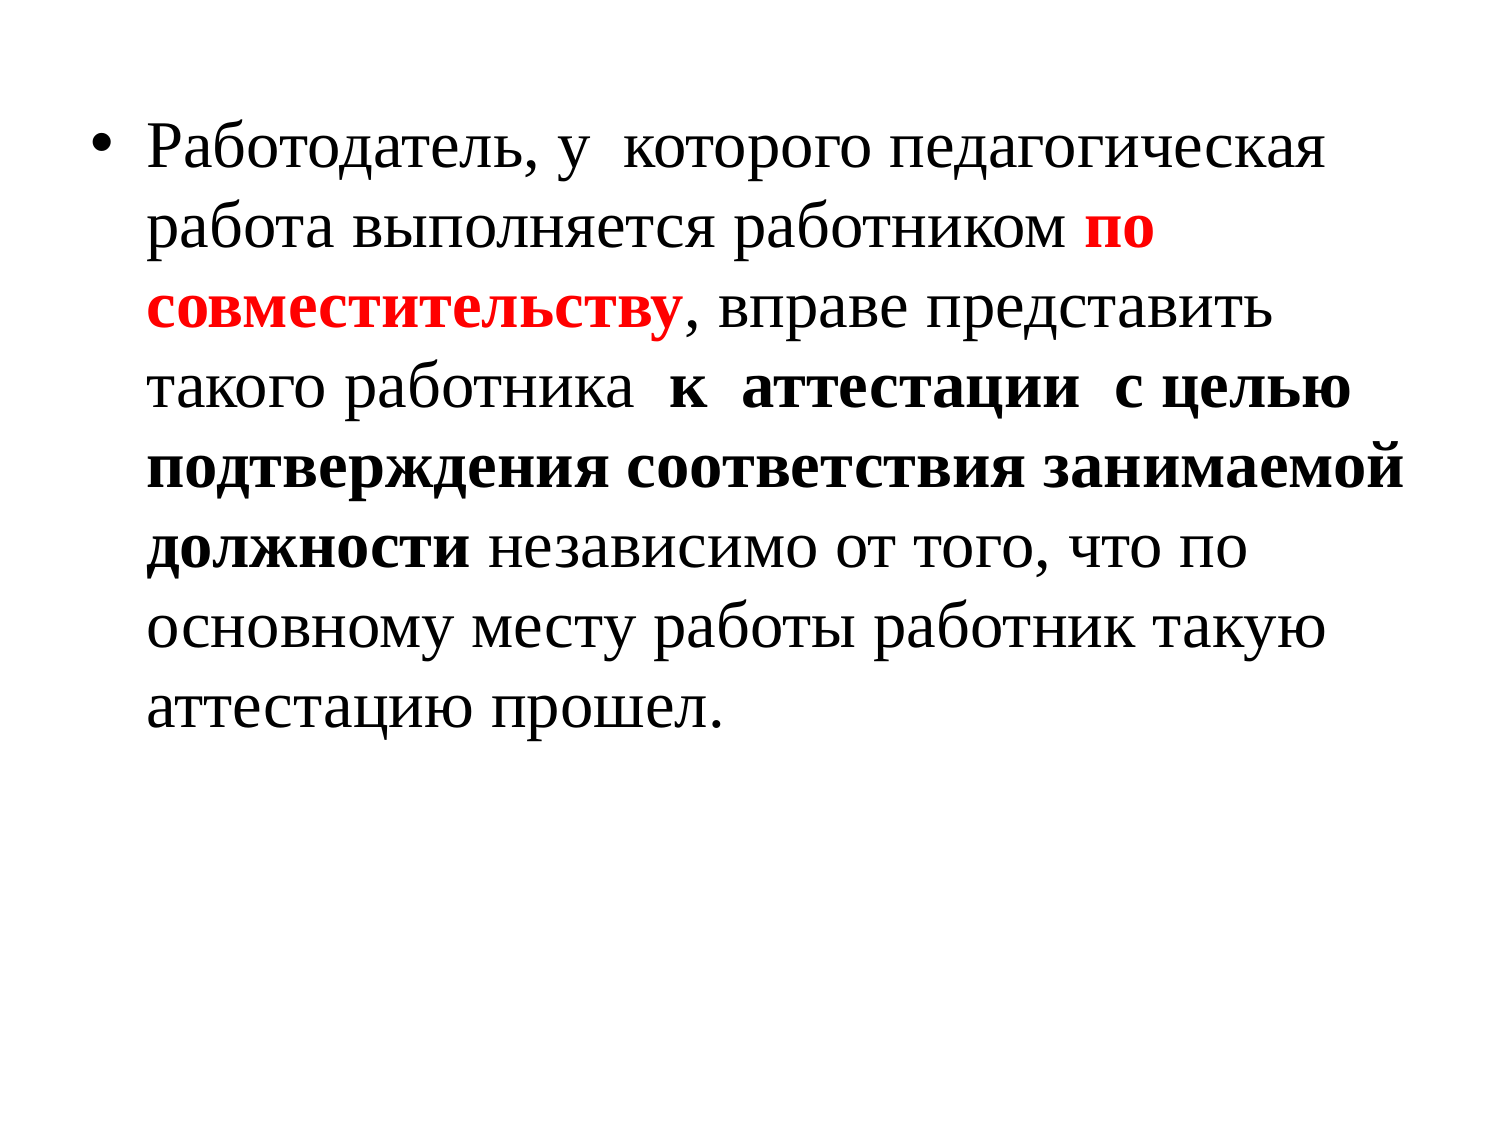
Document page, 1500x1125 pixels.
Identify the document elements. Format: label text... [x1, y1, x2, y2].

list Работодатель, у которого педагогическая работа выполняется работником по совместительству, вправе представить такого работника к аттестации с целью подтверждения соответствия занимаемой должности независимо от того, что по основному месту работы работник такую аттестацию прошел. [75, 93, 1425, 1005]
